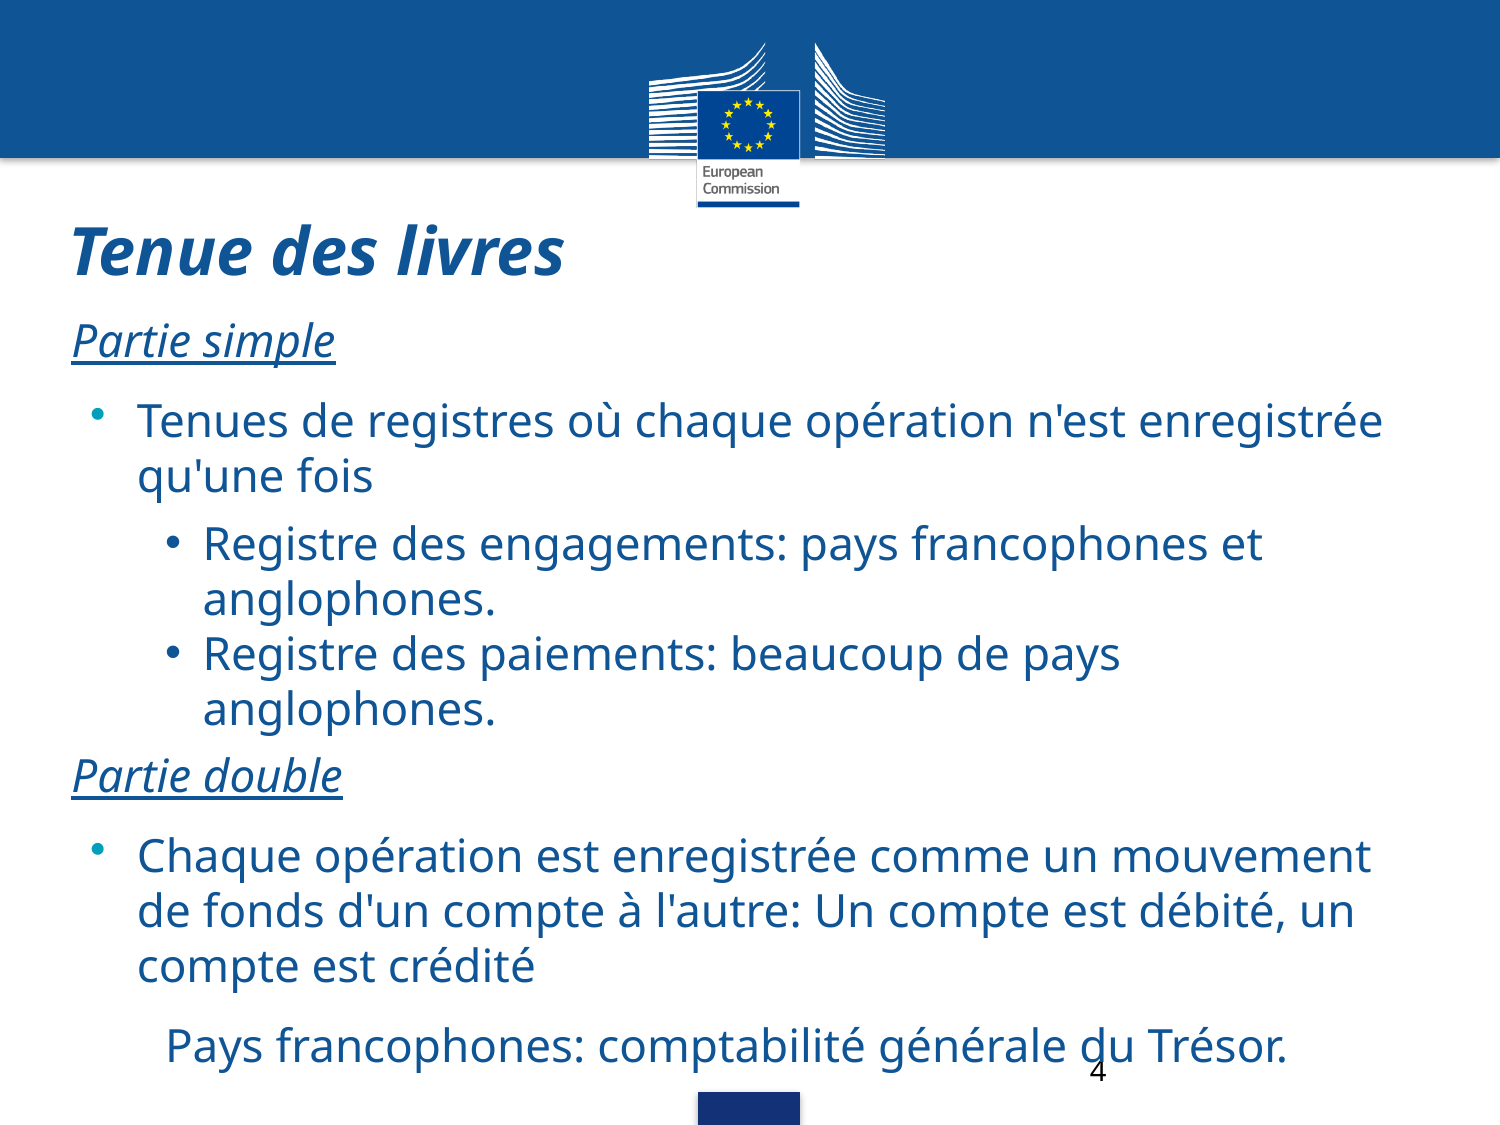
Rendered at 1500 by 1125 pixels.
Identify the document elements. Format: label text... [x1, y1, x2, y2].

picture [649, 42, 885, 184]
title Tenue des livres [52, 184, 1331, 304]
slide_number 4 [1074, 1024, 1426, 1101]
list Partie simple Tenues de registres où chaque opération n'est enregistrée qu'une fois Registre des engagements: pays francophones et anglophones. Registre des paiements: beaucoup de pays anglophones. Partie double Chaque opération est enregistrée comme un mouvement de fonds d'un compte à l'autre: Un compte est débité, un compte est crédité Pays francophones: comptabilité générale du Trésor. [0, 304, 1411, 1075]
